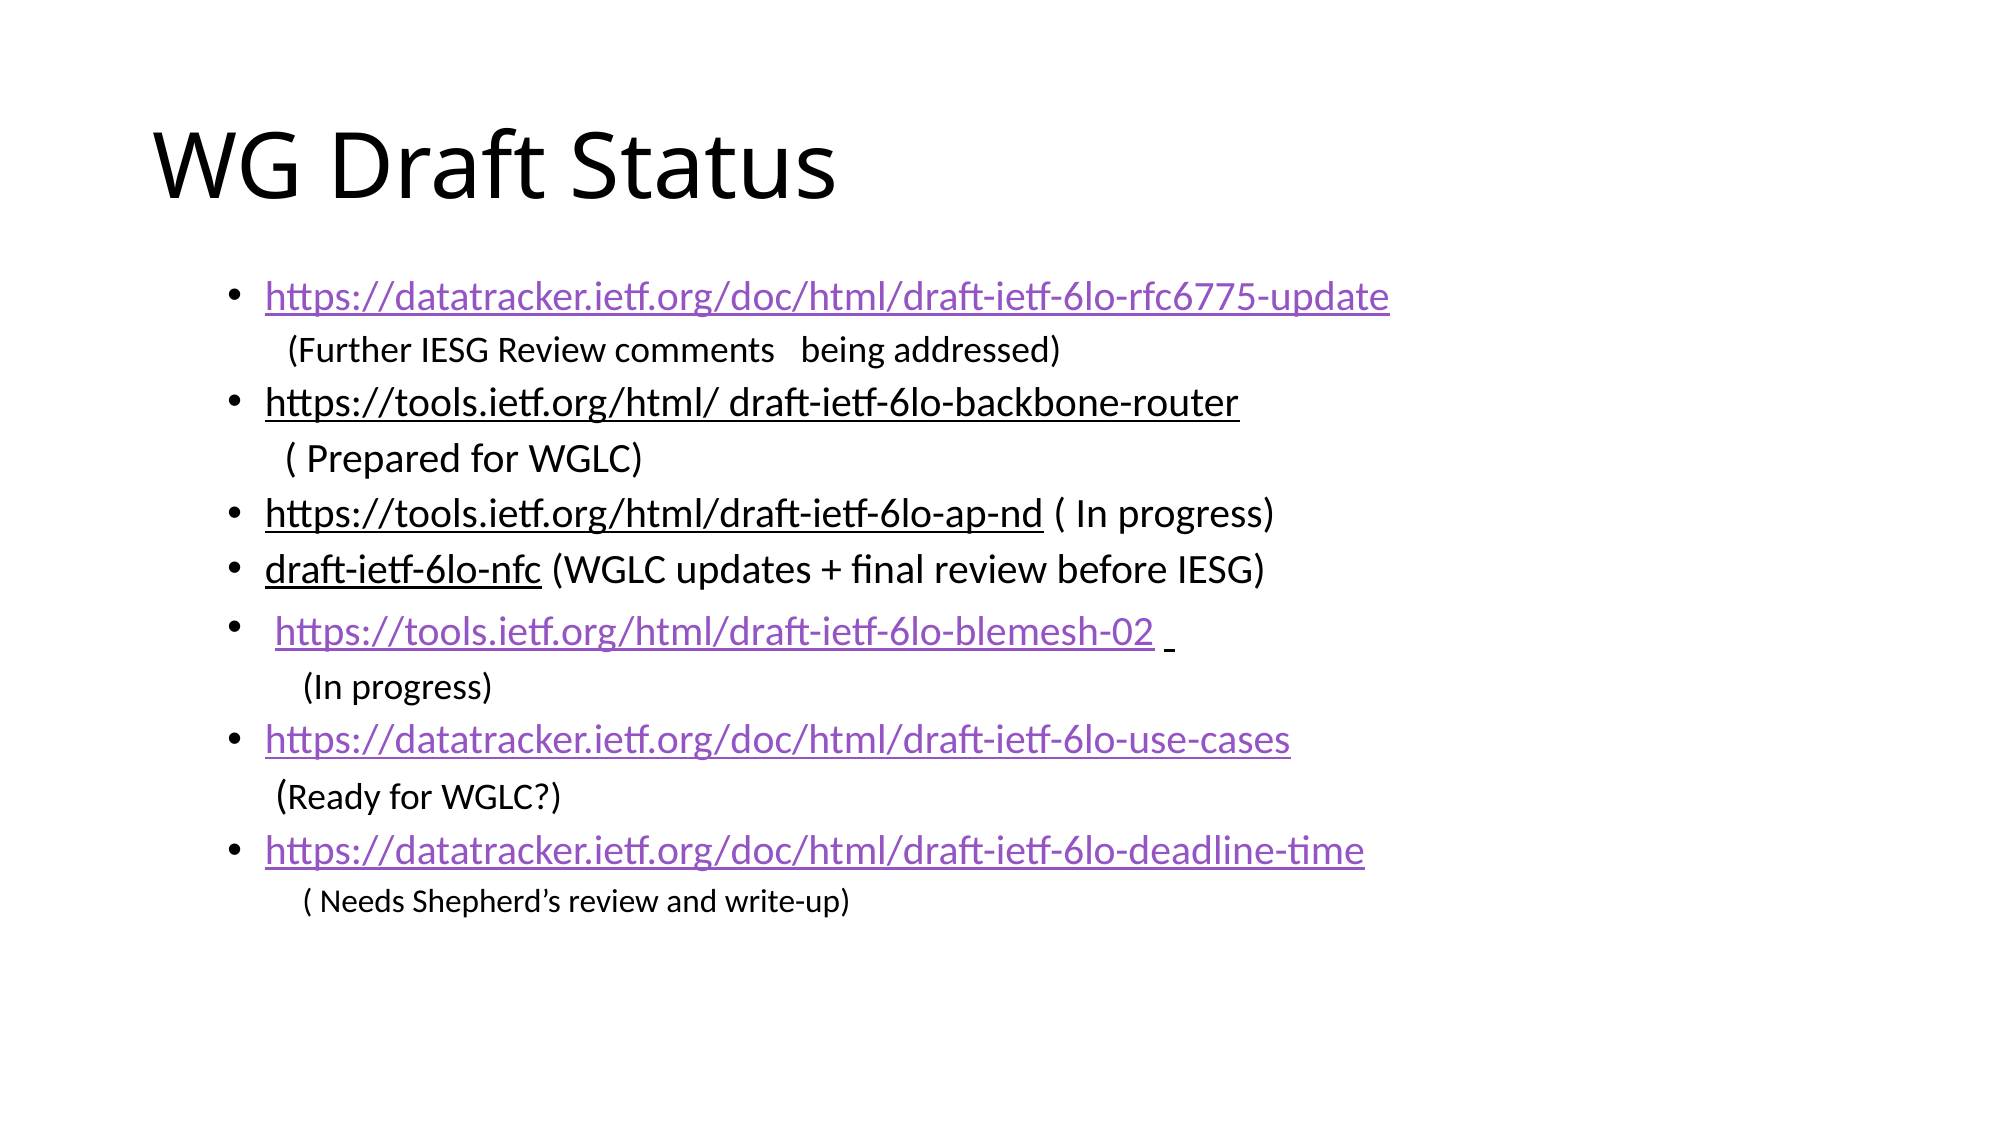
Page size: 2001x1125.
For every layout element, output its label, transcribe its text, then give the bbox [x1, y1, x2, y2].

list https://datatracker.ietf.org/doc/html/draft-ietf-6lo-rfc6775-update (Further IESG Review comments being addressed) https://tools.ietf.org/html/ draft-ietf-6lo-backbone-router ( Prepared for WGLC) https://tools.ietf.org/html/draft-ietf-6lo-ap-nd ( In progress) draft-ietf-6lo-nfc (WGLC updates + final review before IESG) https://tools.ietf.org/html/draft-ietf-6lo-blemesh-02 (In progress) https://datatracker.ietf.org/doc/html/draft-ietf-6lo-use-cases (Ready for WGLC?) https://datatracker.ietf.org/doc/html/draft-ietf-6lo-deadline-time ( Needs Shepherd’s review and write-up) [137, 266, 1863, 1066]
title WG Draft Status [137, 59, 1863, 266]
